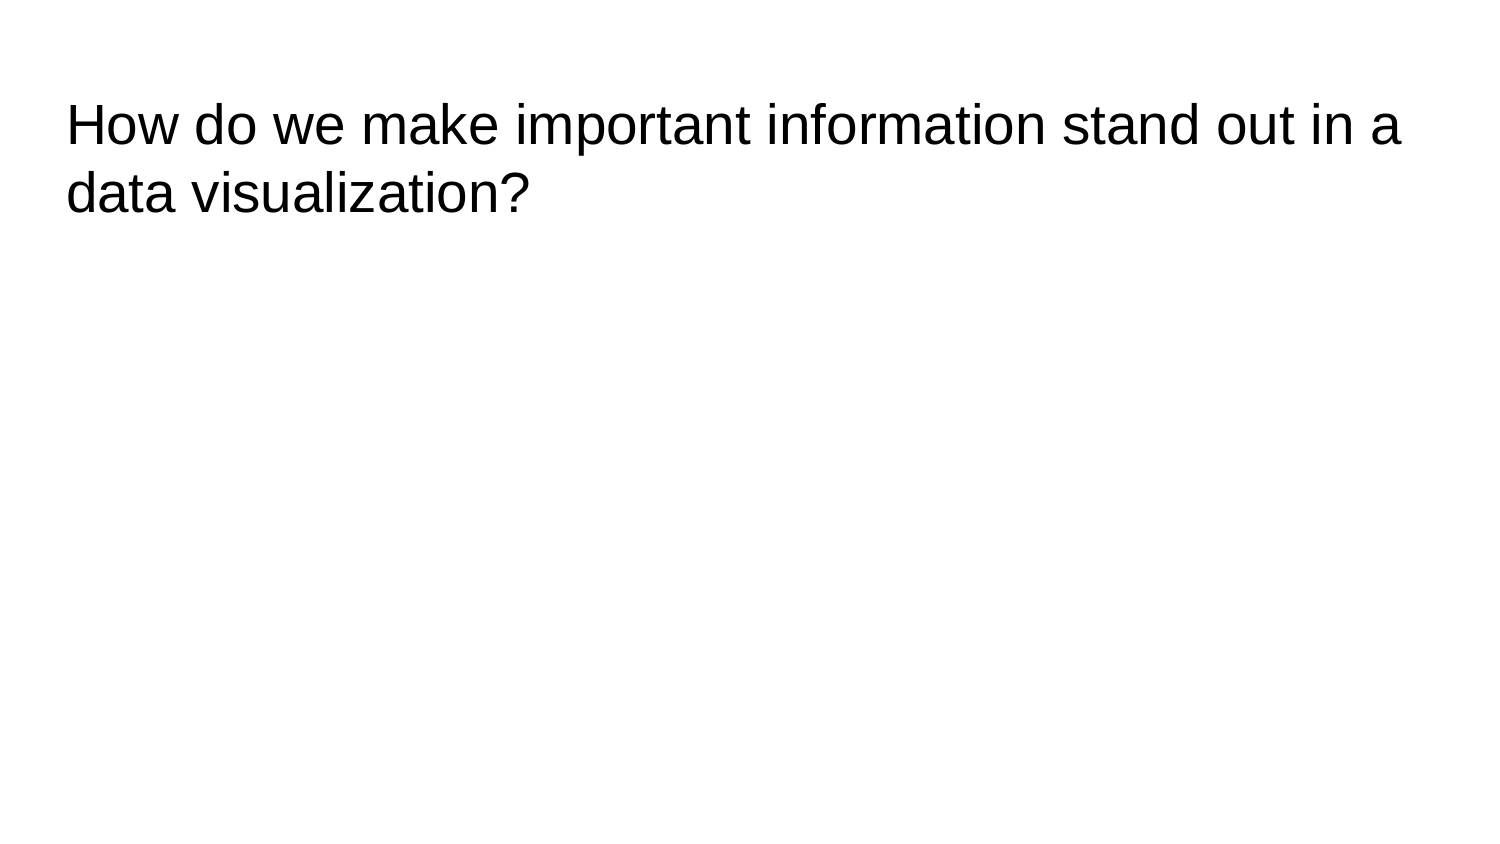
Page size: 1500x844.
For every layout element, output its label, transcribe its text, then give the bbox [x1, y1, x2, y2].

title How do we make important information stand out in a data visualization? [51, 72, 1449, 240]
